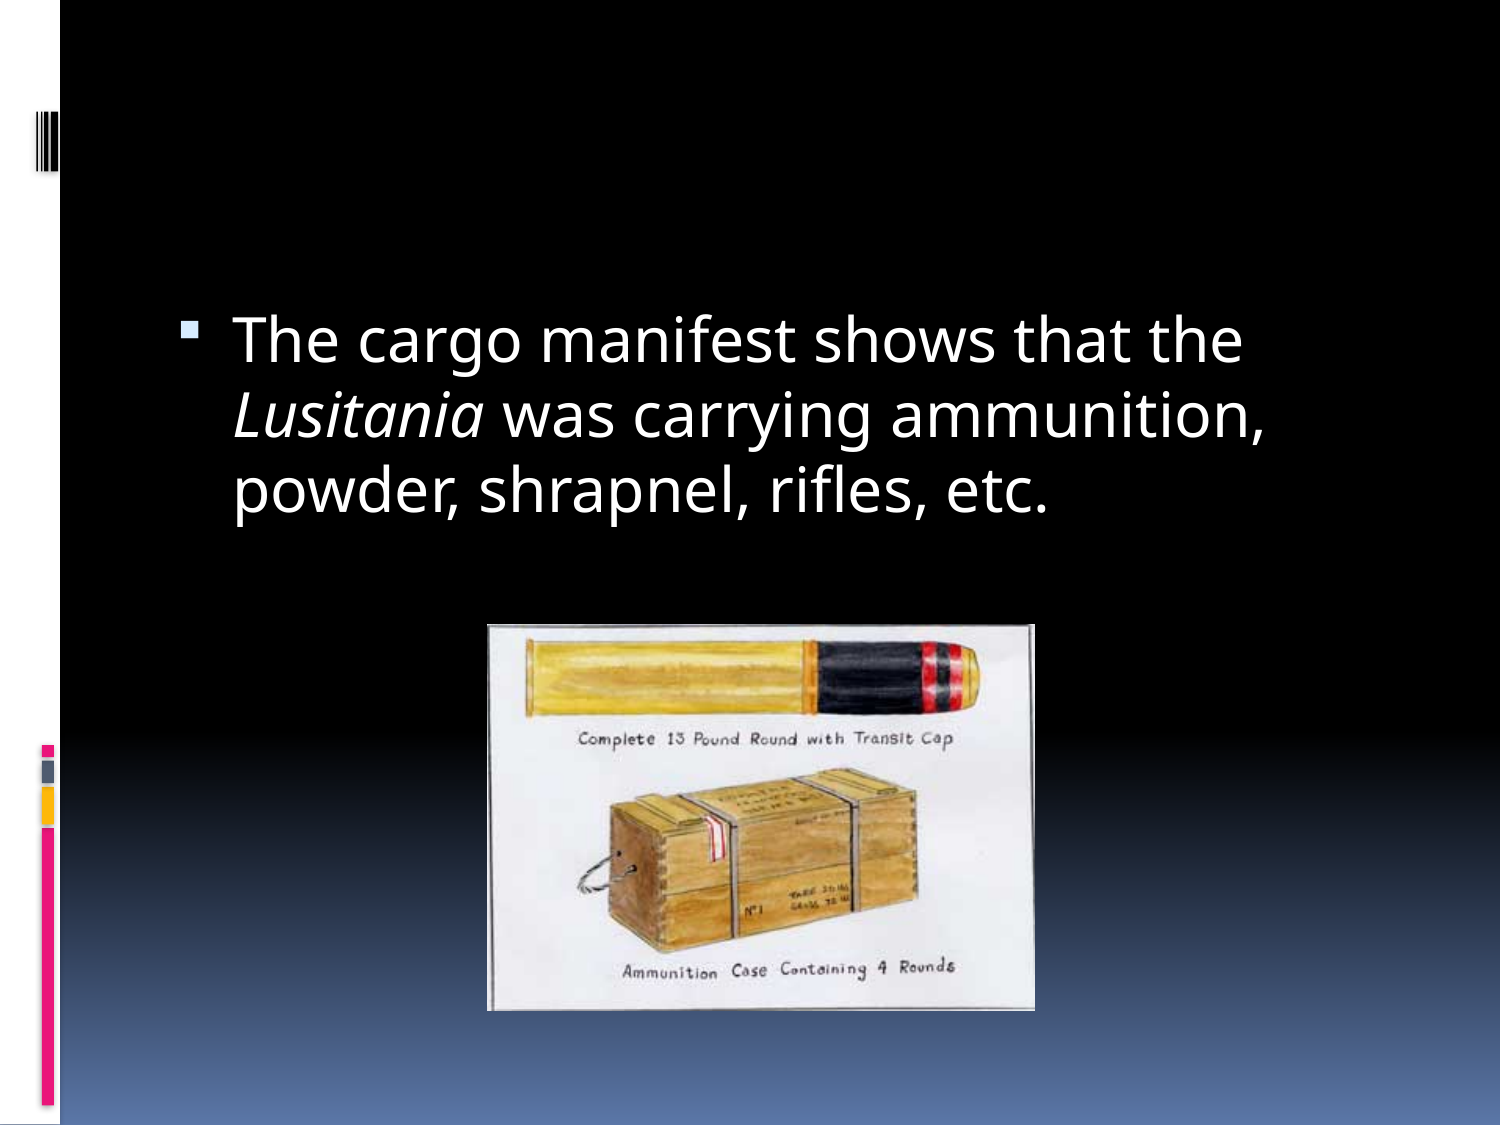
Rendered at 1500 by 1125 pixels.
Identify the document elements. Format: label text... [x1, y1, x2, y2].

picture [487, 624, 1035, 1012]
list The cargo manifest shows that the Lusitania was carrying ammunition, powder, shrapnel, rifles, etc. [150, 292, 1425, 1043]
